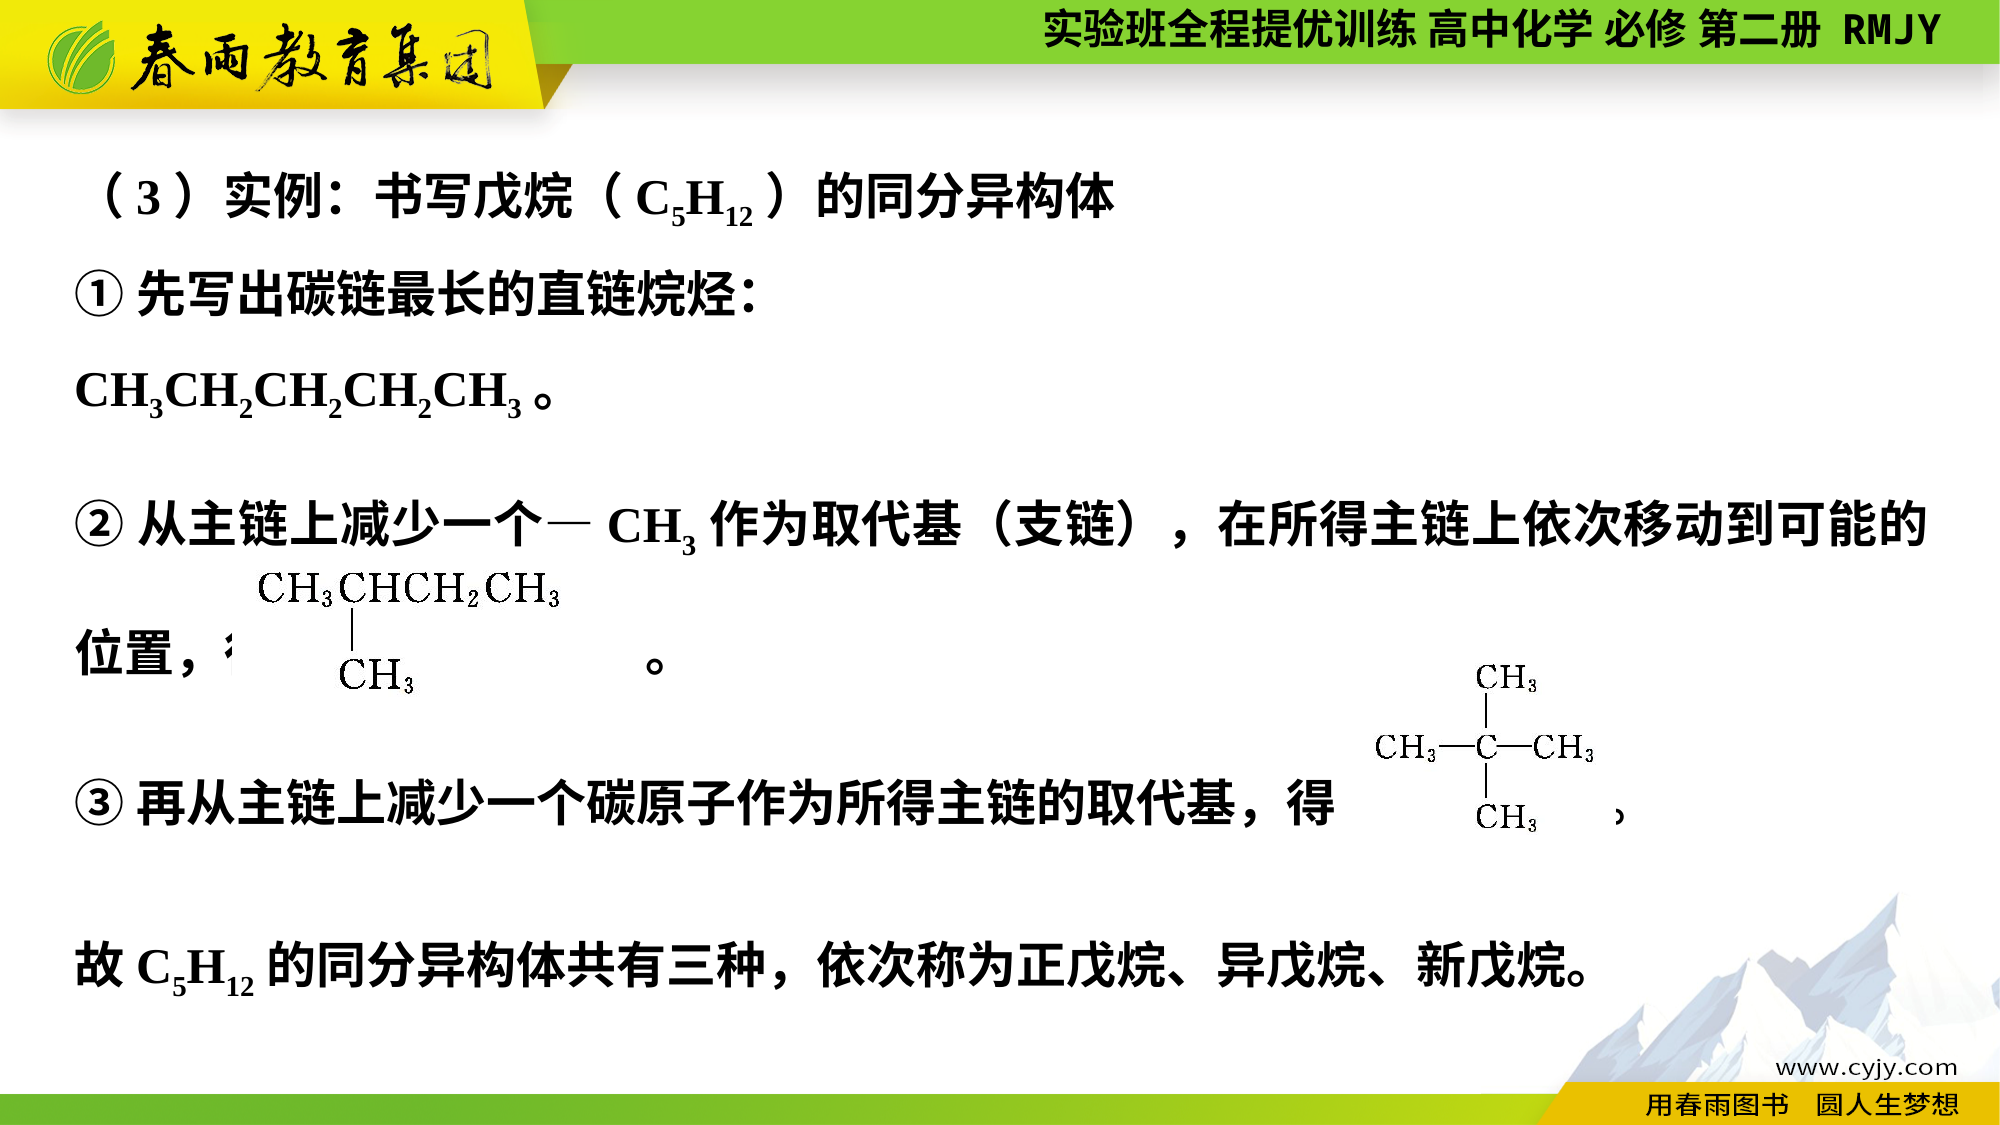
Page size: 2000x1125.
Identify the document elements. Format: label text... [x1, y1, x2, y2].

picture [0, 0, 2000, 1125]
list （3）实例：书写戊烷（C5H12）的同分异构体 ①先写出碳链最长的直链烷烃： CH3CH2CH2CH2CH3。 ②从主链上减少一个—CH3作为取代基（支链），在所得主链上依次移动到可能的位置，得 。 ③再从主链上减少一个碳原子作为所得主链的取代基，得 。 故C5H12的同分异构体共有三种，依次称为正戊烷、异戊烷、新戊烷。 [59, 122, 1944, 956]
